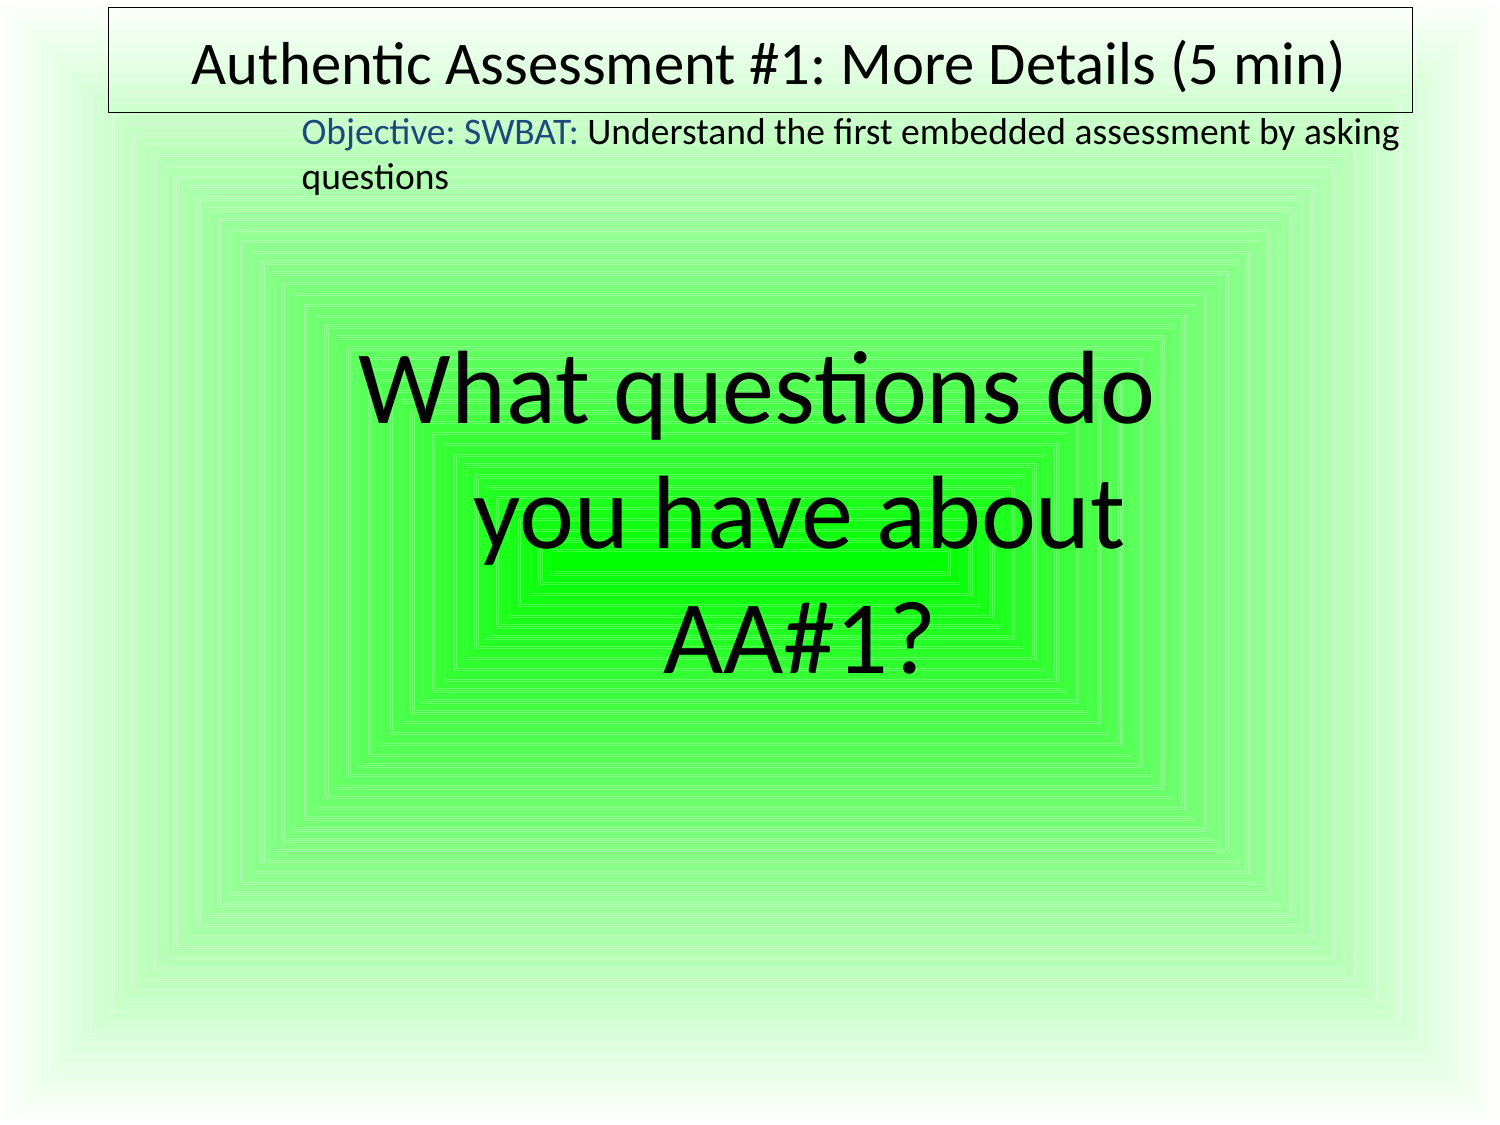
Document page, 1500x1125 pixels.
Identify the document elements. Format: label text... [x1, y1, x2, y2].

text_box Objective: SWBAT: Understand the first embedded assessment by asking questions [108, 99, 1450, 250]
text_box What questions do you have about AA#1? [249, 312, 1248, 703]
title Authentic Assessment #1: More Details (5 min) [108, 7, 1413, 99]
